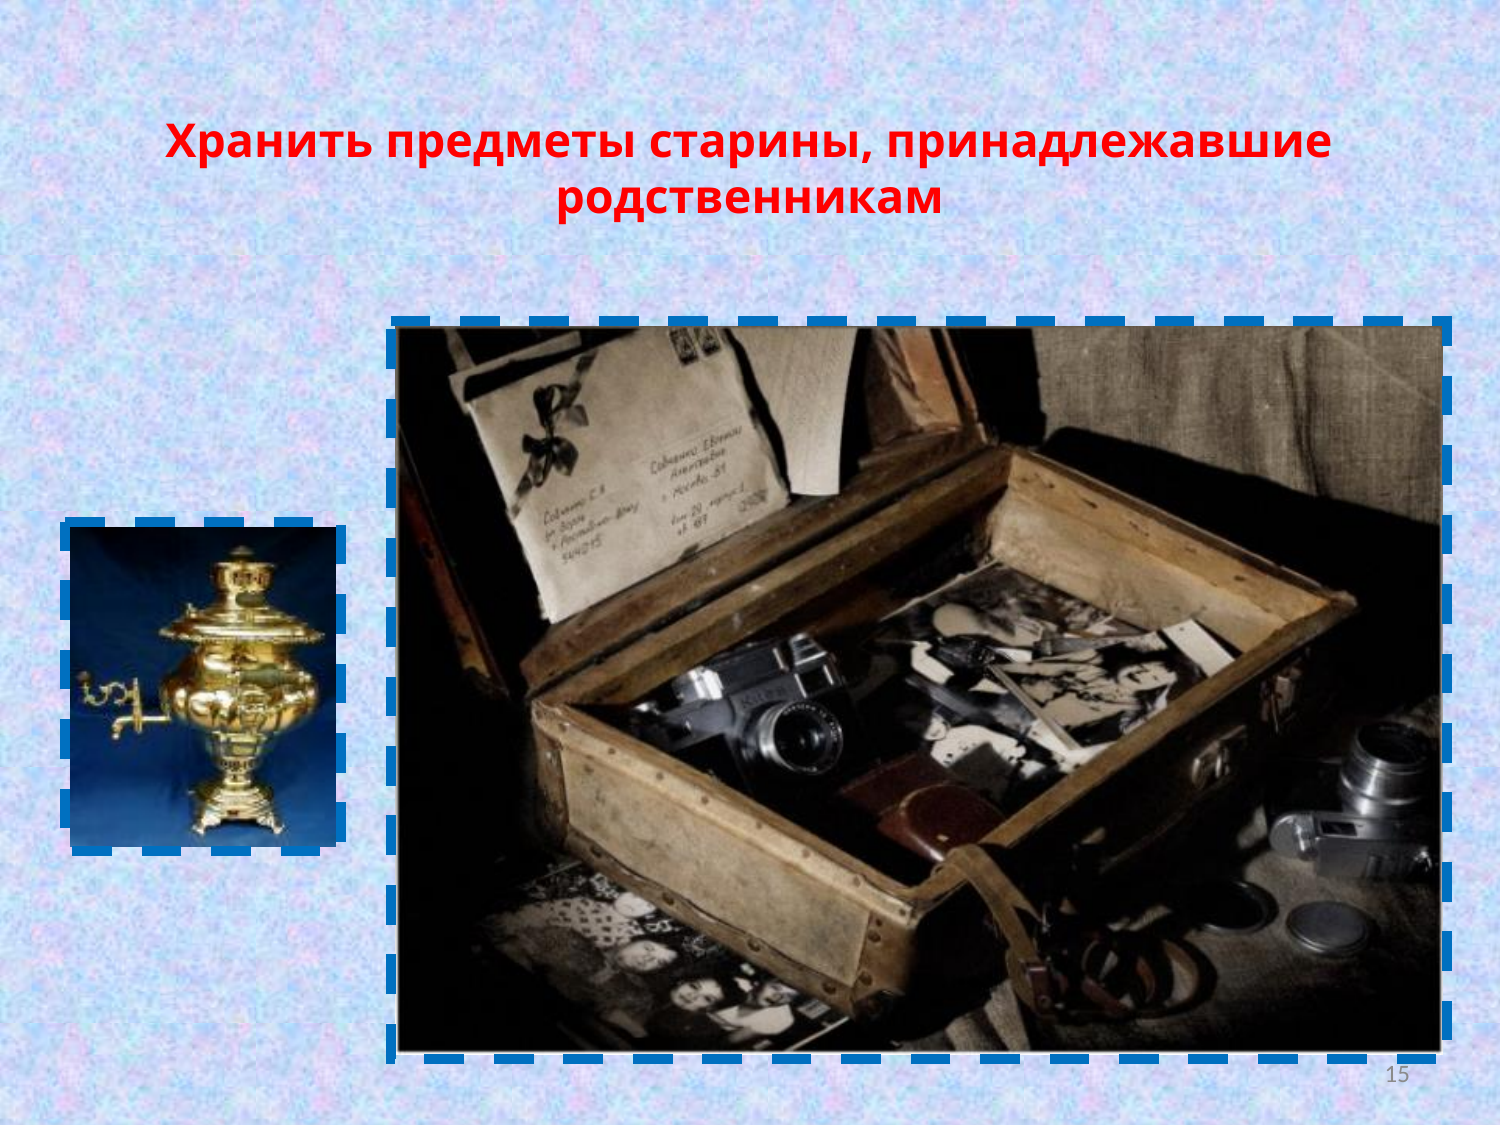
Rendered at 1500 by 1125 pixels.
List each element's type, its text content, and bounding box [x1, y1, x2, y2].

slide_number 15 [1074, 1064, 1425, 1103]
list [395, 325, 1443, 1055]
title Хранить предметы старины, принадлежавшие родственникам [75, 101, 1425, 233]
picture [0, 0, 1500, 1125]
